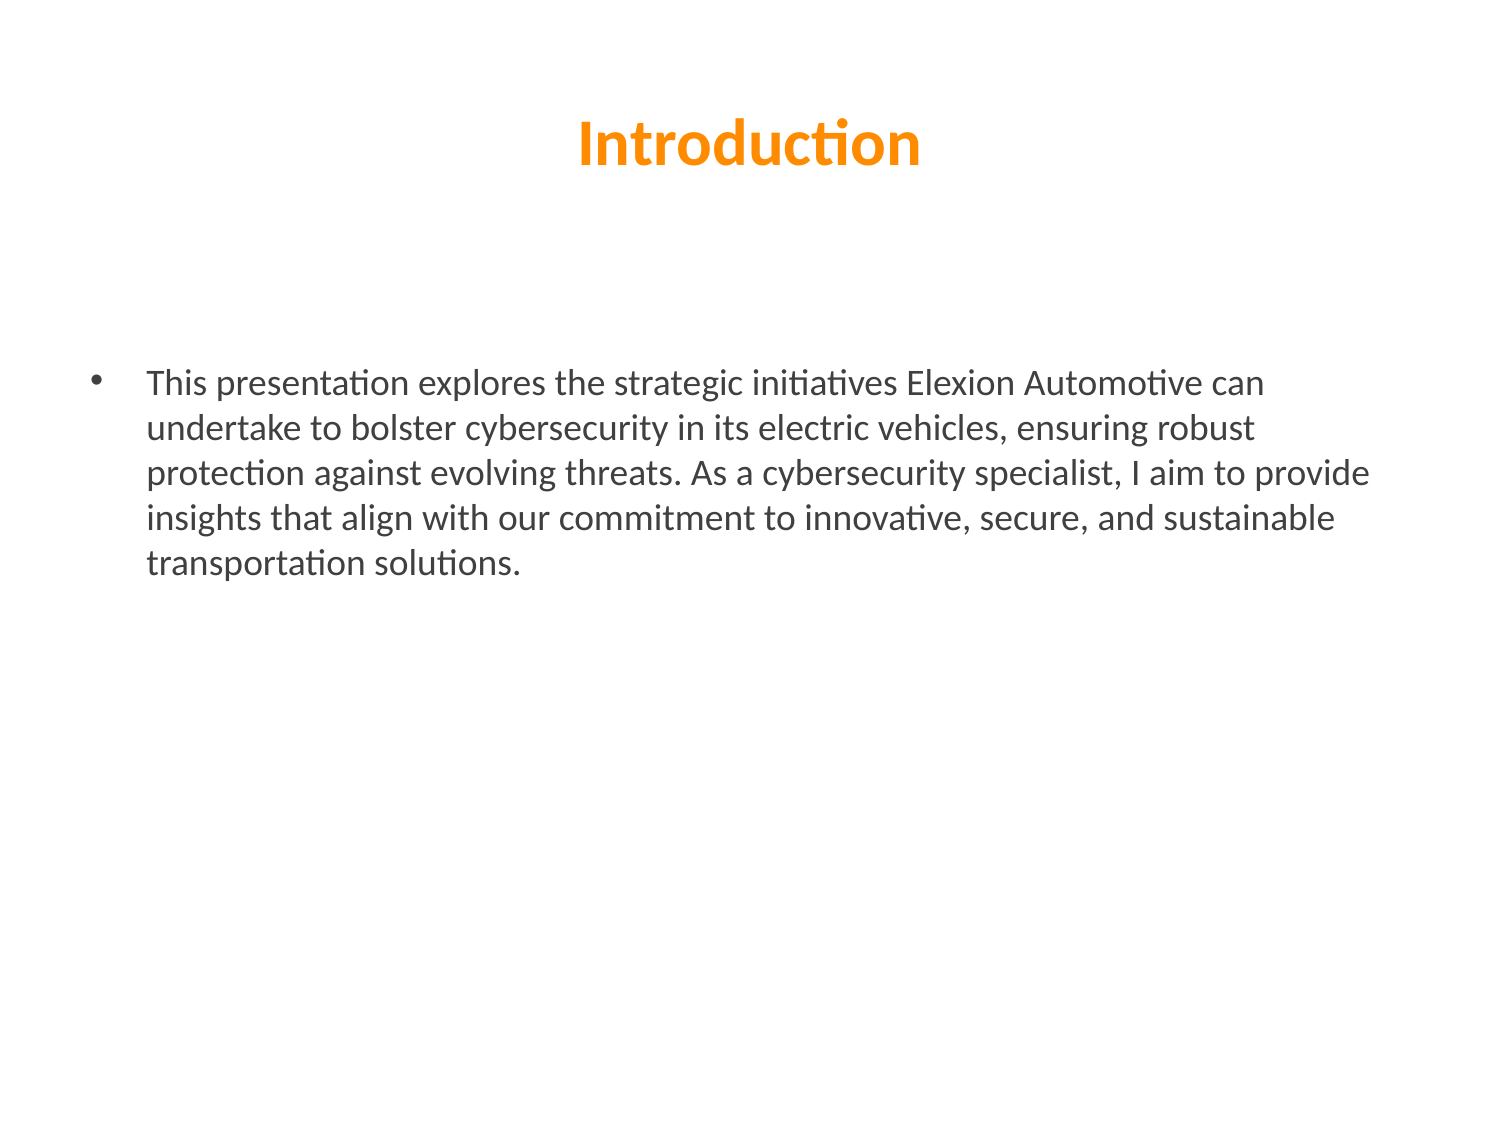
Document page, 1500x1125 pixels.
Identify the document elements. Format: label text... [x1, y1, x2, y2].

title Introduction [75, 45, 1425, 233]
list This presentation explores the strategic initiatives Elexion Automotive can undertake to bolster cybersecurity in its electric vehicles, ensuring robust protection against evolving threats. As a cybersecurity specialist, I aim to provide insights that align with our commitment to innovative, secure, and sustainable transportation solutions. [75, 262, 1425, 1005]
